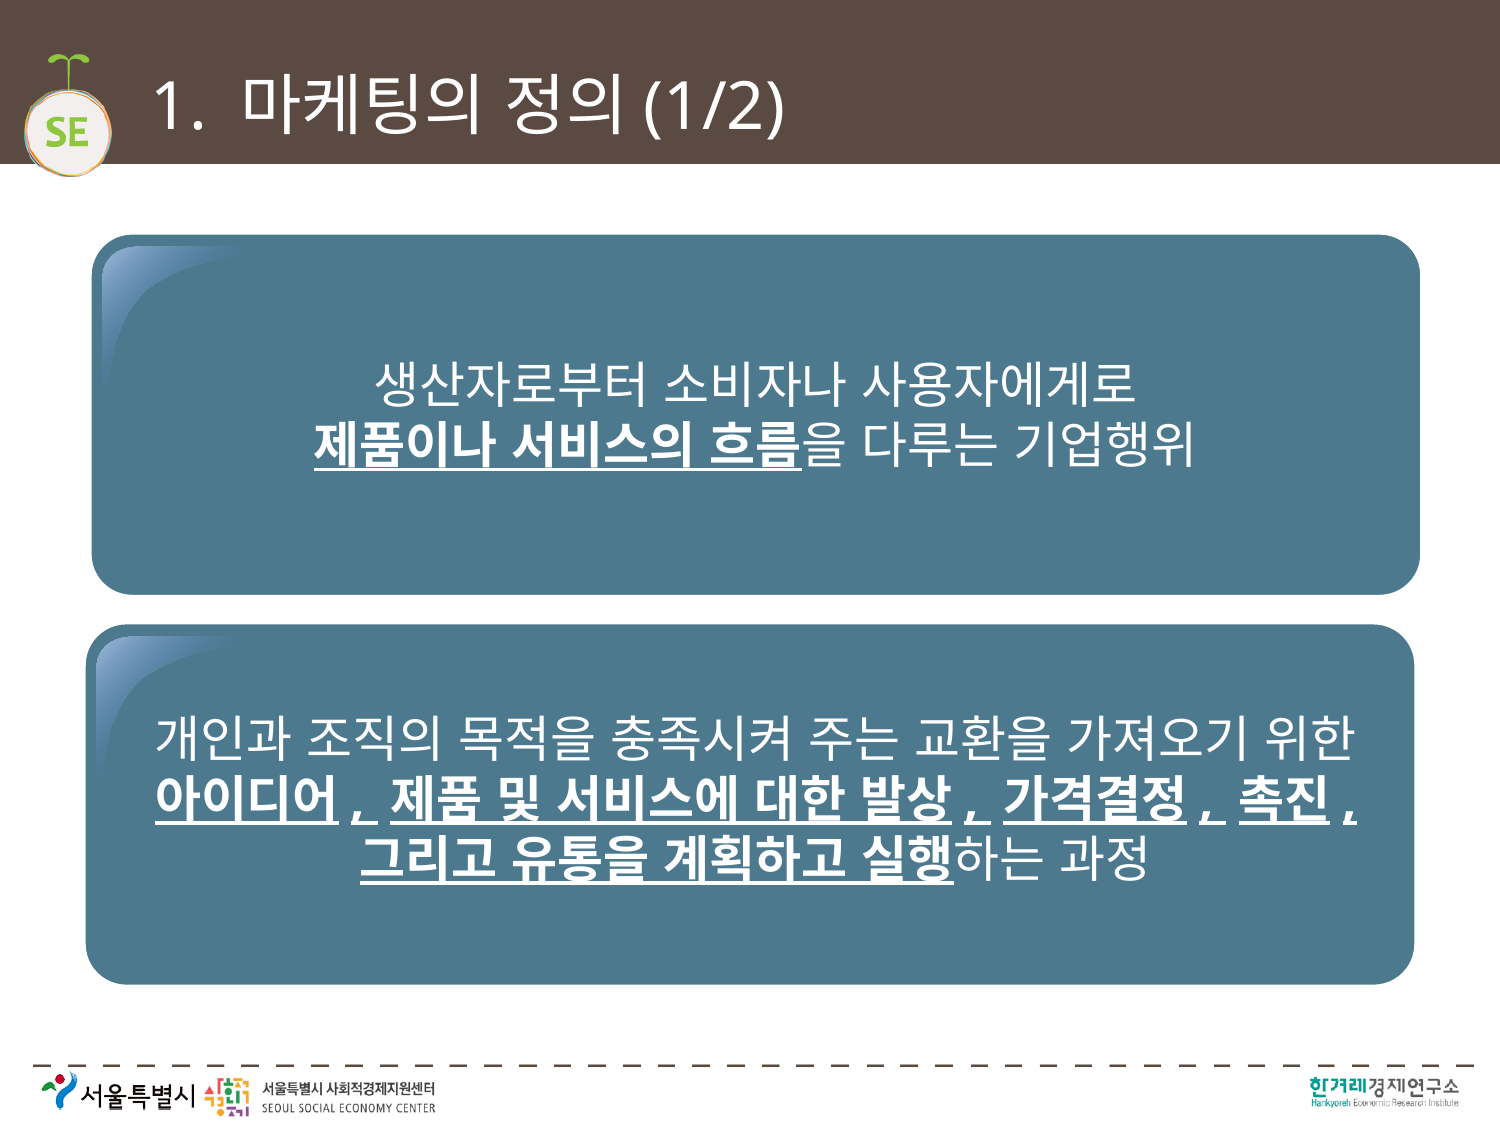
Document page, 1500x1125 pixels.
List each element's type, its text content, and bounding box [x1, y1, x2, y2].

text_box [102, 247, 264, 394]
picture [0, 0, 1500, 1125]
title 1. 마케팅의 정의(1/2) [135, 45, 1463, 161]
text_box [96, 636, 258, 784]
text_box 개인과 조직의 목적을 충족시켜 주는 교환을 가져오기 위한 아이디어, 제품 및 서비스에 대한 발상, 가격결정, 촉진, 그리고 유통을 계획하고 실행하는 과정 [112, 700, 1400, 895]
text_box [82, 621, 1418, 988]
text_box 생산자로부터 소비자나 사용자에게로 제품이나 서비스의 흐름을 다루는 기업행위 [112, 346, 1400, 482]
text_box [88, 231, 1424, 598]
